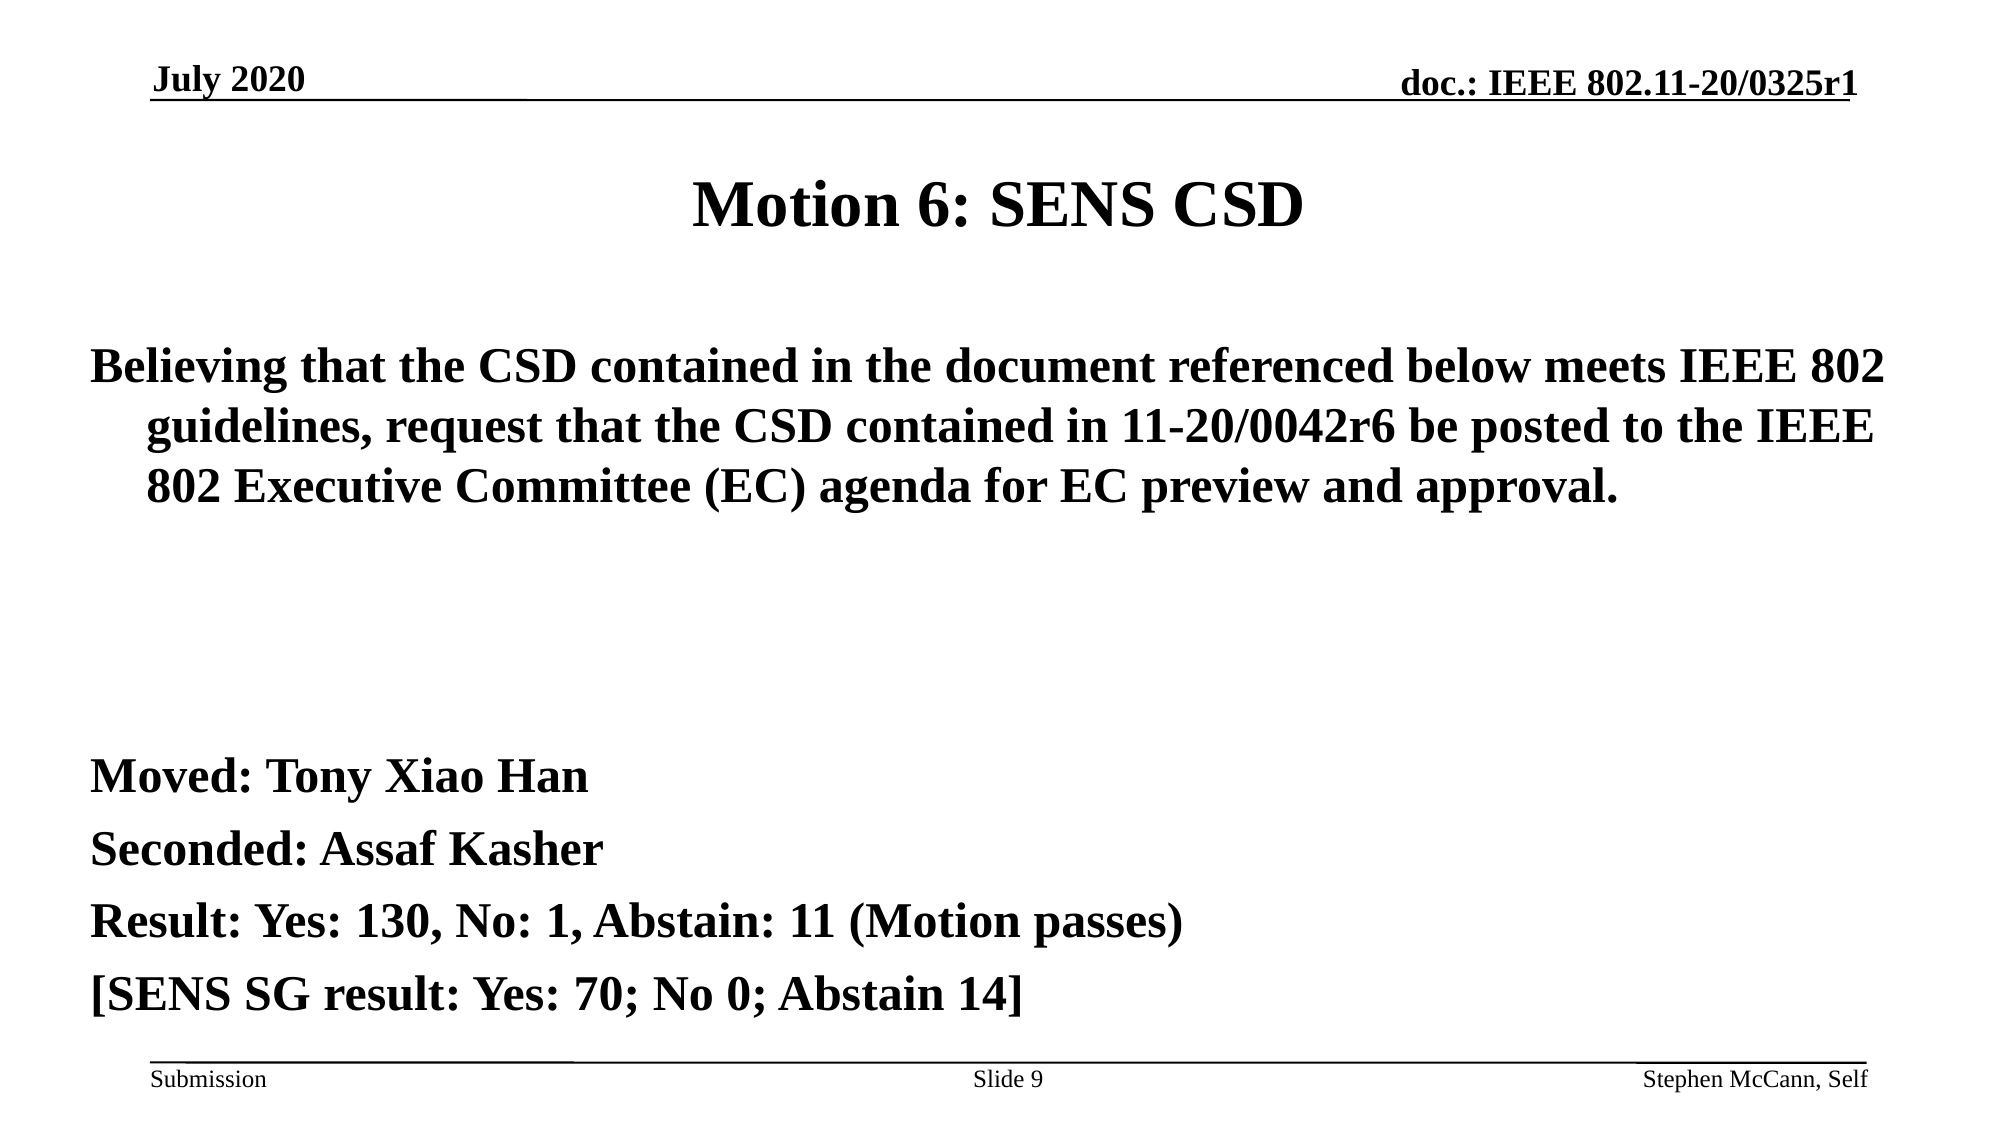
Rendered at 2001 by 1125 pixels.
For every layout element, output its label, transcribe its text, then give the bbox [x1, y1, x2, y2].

title Motion 6: SENS CSD [149, 112, 1850, 288]
footer Stephen McCann, Self [1171, 1061, 1869, 1093]
slide_number Slide 9 [950, 1061, 1067, 1123]
list Believing that the CSD contained in the document referenced below meets IEEE 802 guidelines, request that the CSD contained in 11-20/0042r6 be posted to the IEEE 802 Executive Committee (EC) agenda for EC preview and approval. Moved: Tony Xiao Han Seconded: Assaf Kasher Result: Yes: 130, No: 1, Abstain: 11 (Motion passes) [SENS SG result: Yes: 70; No 0; Abstain 14] [74, 324, 1938, 1063]
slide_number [152, 54, 563, 100]
